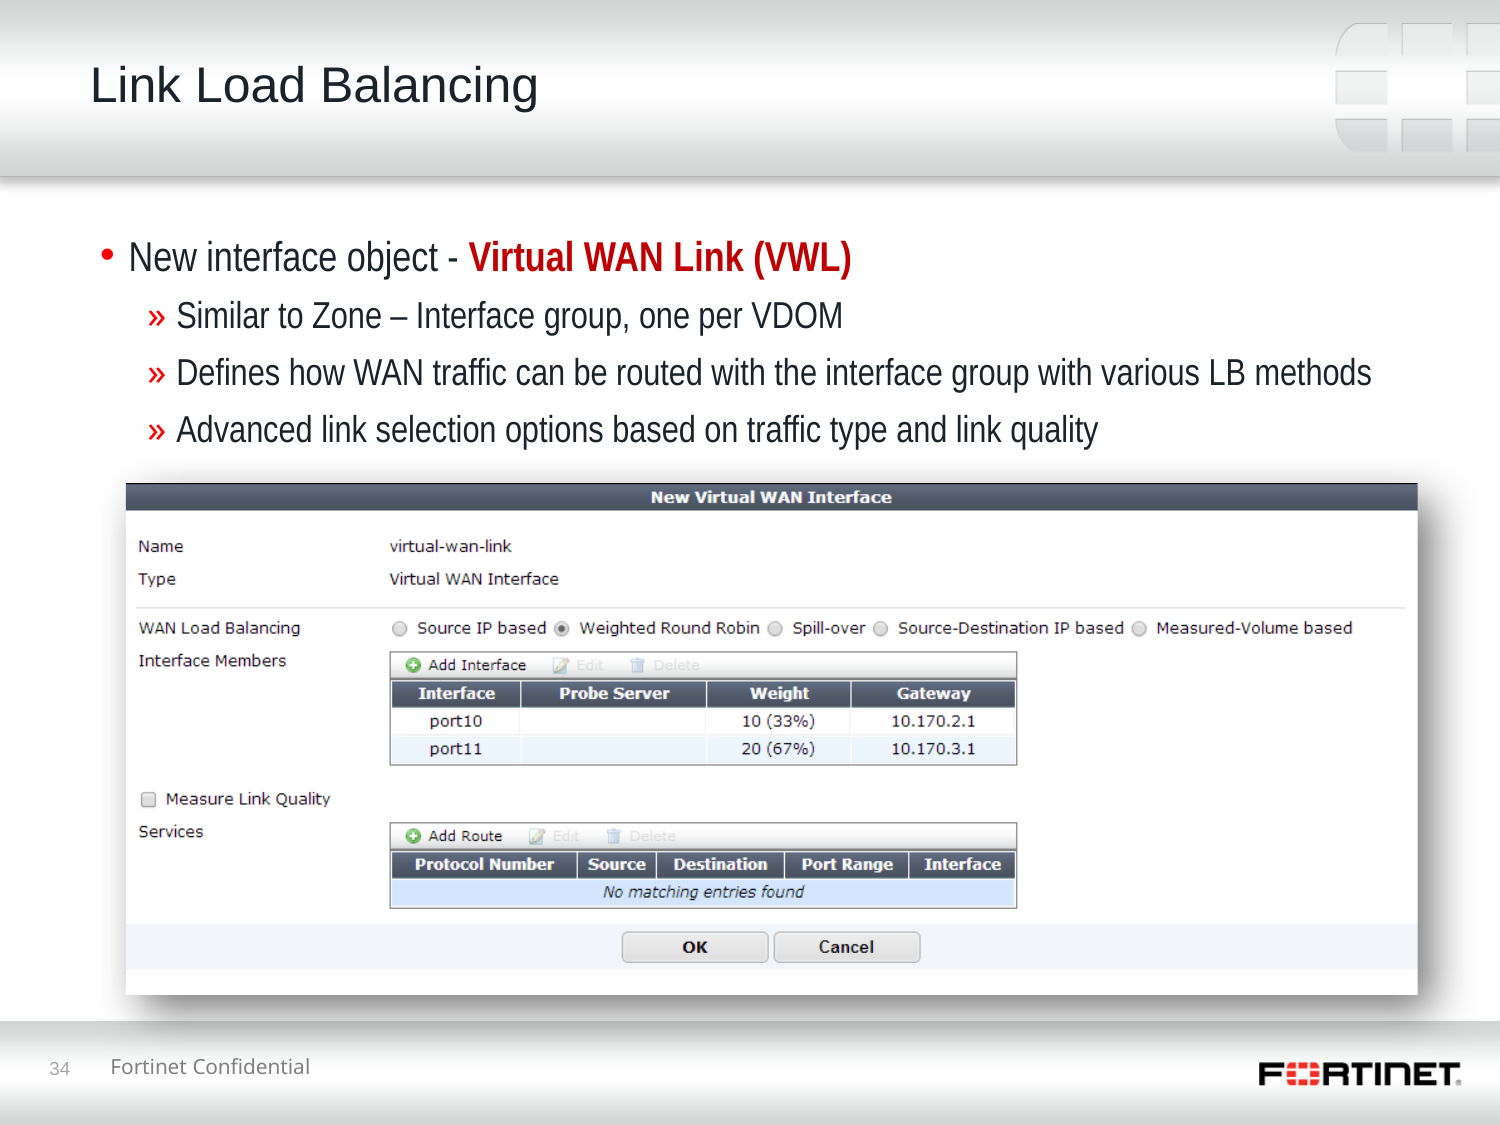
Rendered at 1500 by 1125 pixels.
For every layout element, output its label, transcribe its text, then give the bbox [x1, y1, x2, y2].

picture [0, 0, 1500, 1125]
title Link Load Balancing [75, 45, 1425, 138]
list New interface object - Virtual WAN Link (VWL) Similar to Zone – Interface group, one per VDOM Defines how WAN traffic can be routed with the interface group with various LB methods Advanced link selection options based on traffic type and link quality [85, 221, 1441, 481]
